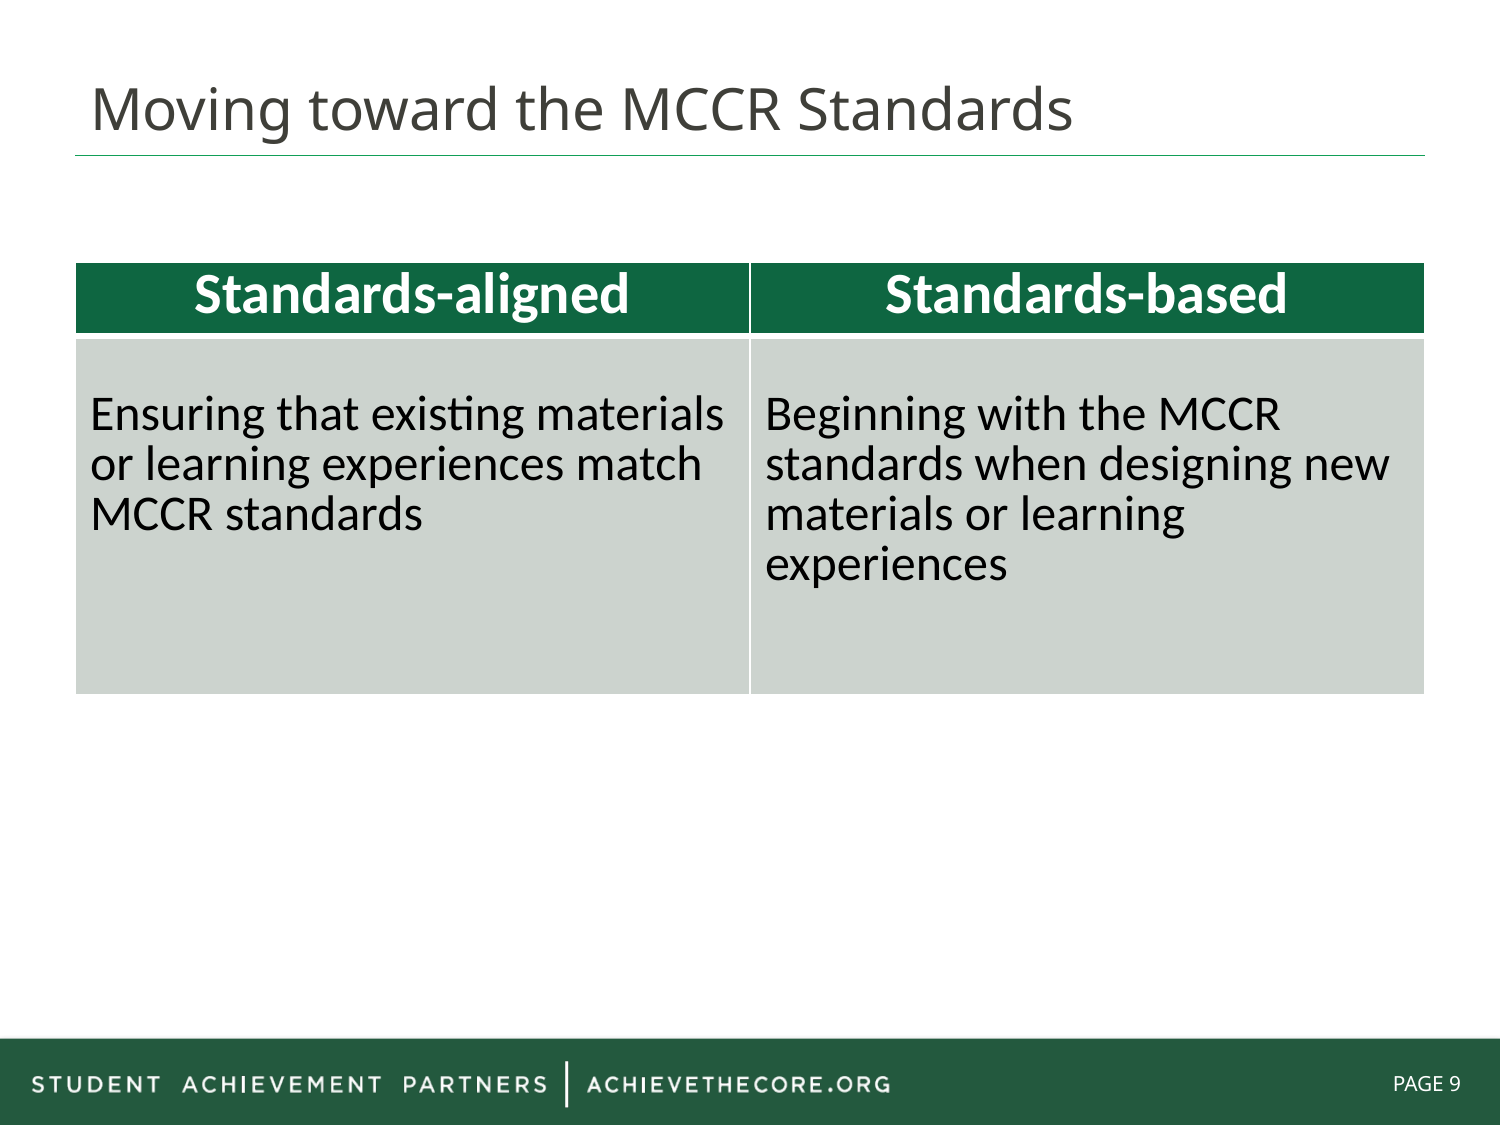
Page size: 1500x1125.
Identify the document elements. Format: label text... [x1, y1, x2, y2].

table_header Standards-aligned [76, 263, 749, 333]
table_header Standards-based [751, 263, 1424, 333]
title Moving toward the MCCR Standards [75, 13, 1425, 201]
table_cell Beginning with the MCCR standards when designing new materials or learning experiences [751, 339, 1424, 694]
table_cell Ensuring that existing materials or learning experiences match MCCR standards [76, 339, 749, 694]
